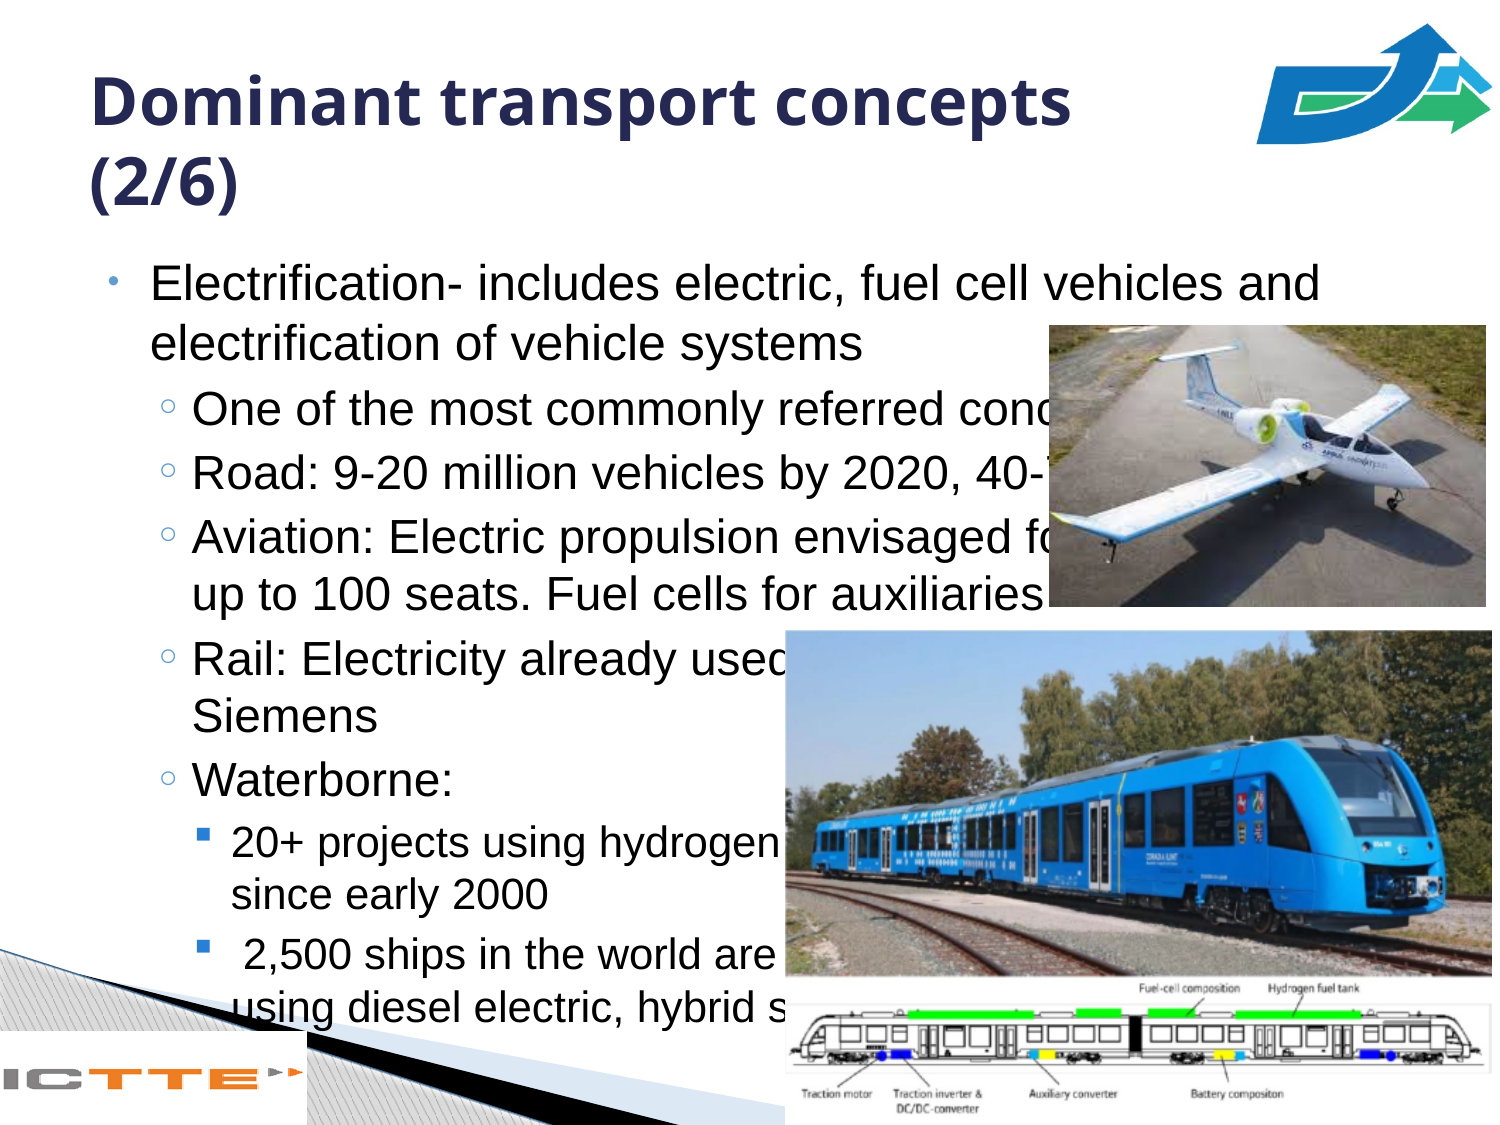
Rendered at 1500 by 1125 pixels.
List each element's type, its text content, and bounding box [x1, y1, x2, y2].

picture [1049, 325, 1486, 607]
picture [1246, 0, 1500, 173]
picture [0, 1031, 307, 1125]
list Electrification- includes electric, fuel cell vehicles and electrification of vehicle systems One of the most commonly referred concept Road: 9-20 million vehicles by 2020, 40-70 mill by 2025 Aviation: Electric propulsion envisaged for small aircrafts up to 100 seats. Fuel cells for auxiliaries Rail: Electricity already used. Fuel cell pilots by Alstom, Siemens Waterborne: 20+ projects using hydrogen fuel cells have been carried out since early 2000 2,500 ships in the world are powered by electric propulsion using diesel electric, hybrid systems or battery [75, 243, 1425, 1059]
title Dominant transport concepts (2/6) [75, 45, 1093, 233]
picture [785, 630, 1492, 1125]
